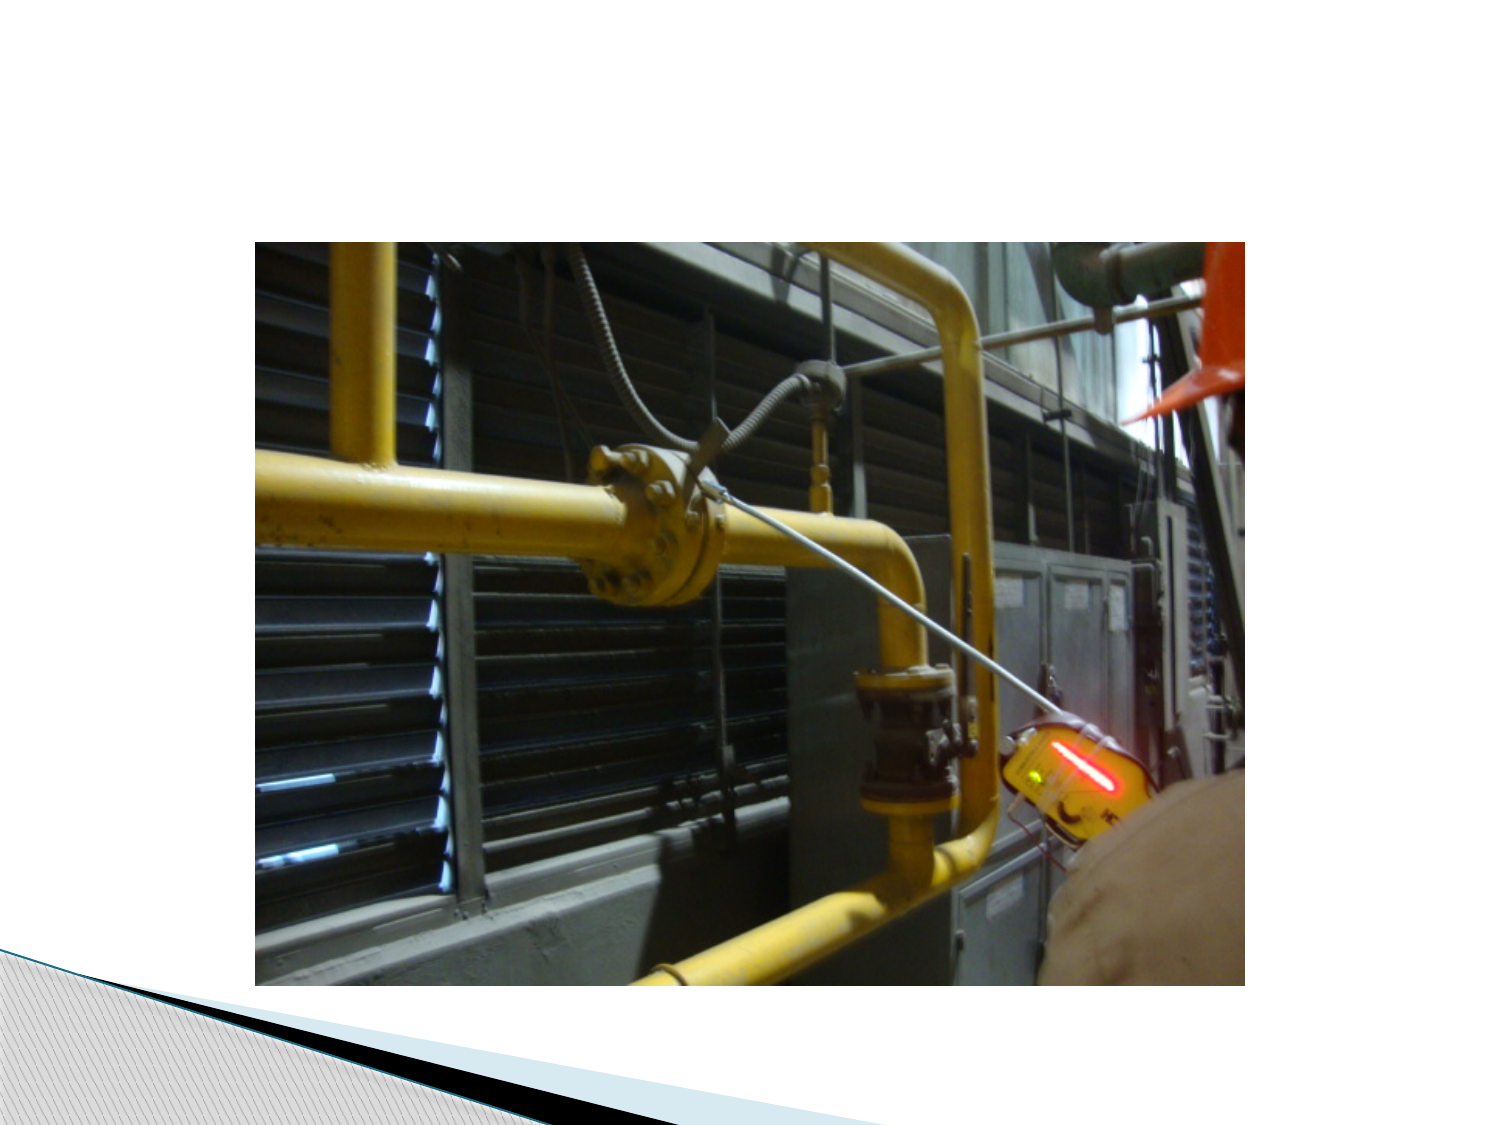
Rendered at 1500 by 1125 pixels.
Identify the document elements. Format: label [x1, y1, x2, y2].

list [254, 242, 1246, 986]
